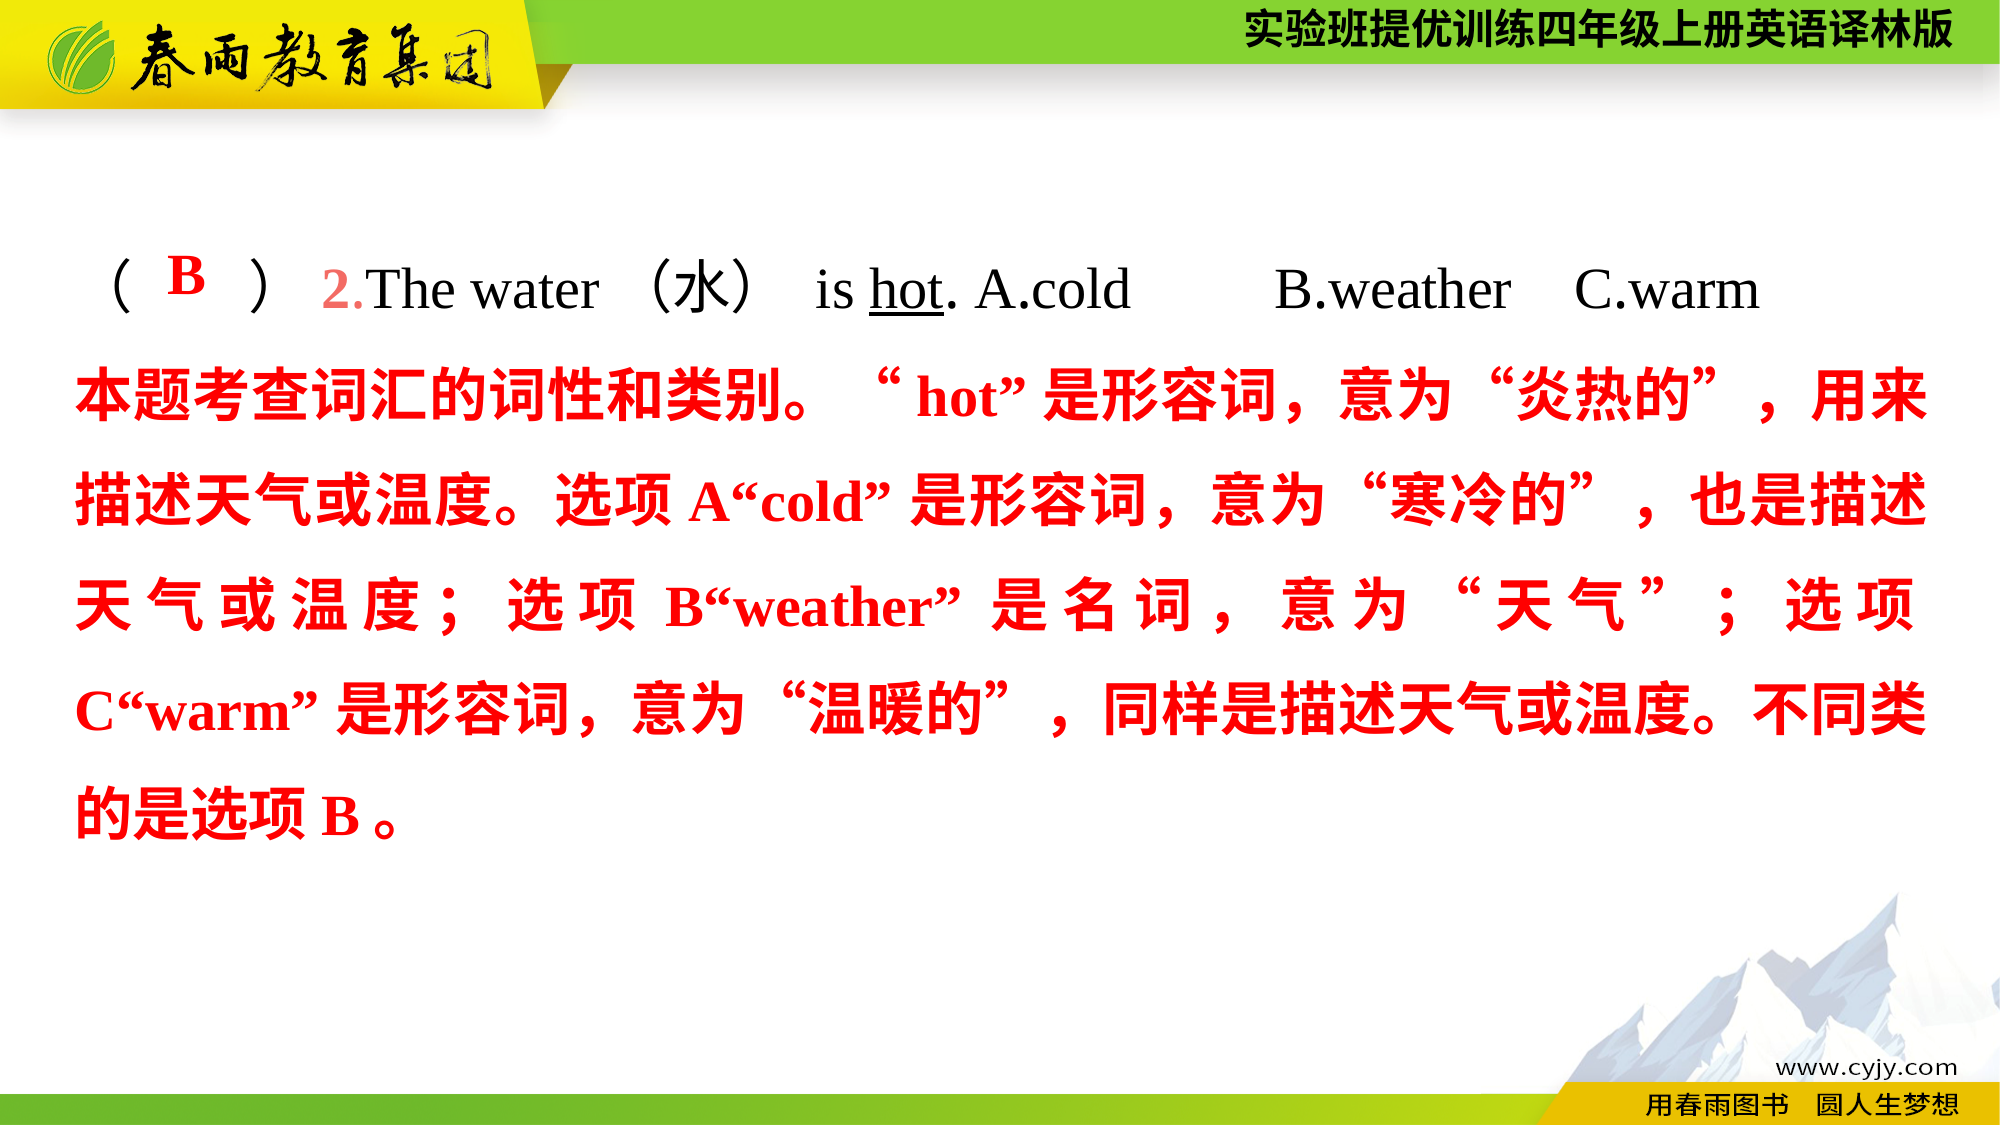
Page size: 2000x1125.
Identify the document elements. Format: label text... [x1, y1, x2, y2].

list （ ）2.The water（水） is hot. A.cold B.weather C.warm [59, 208, 1944, 315]
text_box B [152, 228, 222, 314]
text_box 本题考查词汇的词性和类别。“hot”是形容词，意为“炎热的”，用来描述天气或温度。选项A“cold”是形容词，意为“寒冷的”，也是描述天气或温度；选项B“weather”是名词，意为“天气”；选项C“warm”是形容词，意为“温暖的”，同样是描述天气或温度。不同类的是选项B。 [59, 315, 1944, 855]
picture [0, 0, 2000, 1125]
